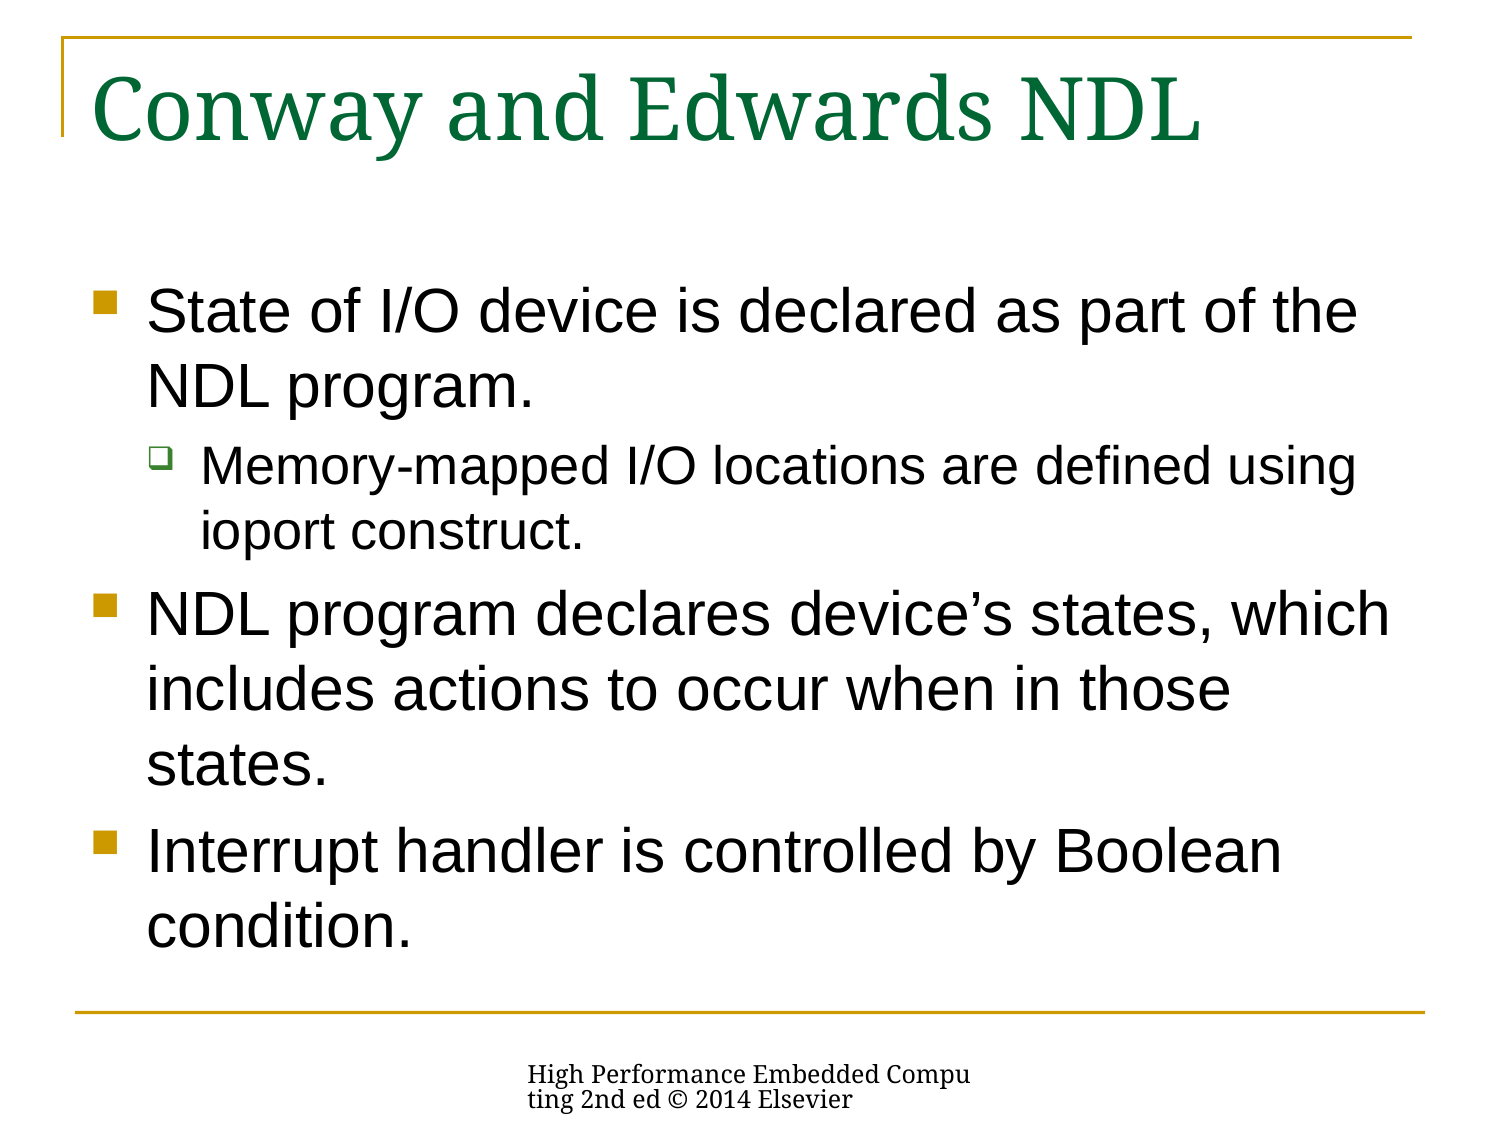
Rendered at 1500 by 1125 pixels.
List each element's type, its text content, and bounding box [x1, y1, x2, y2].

footer High Performance Embedded Computing 2nd ed © 2014 Elsevier [512, 1025, 988, 1100]
title Conway and Edwards NDL [75, 45, 1425, 233]
list State of I/O device is declared as part of the NDL program. Memory-mapped I/O locations are defined using ioport construct. NDL program declares device’s states, which includes actions to occur when in those states. Interrupt handler is controlled by Boolean condition. [75, 262, 1425, 1006]
